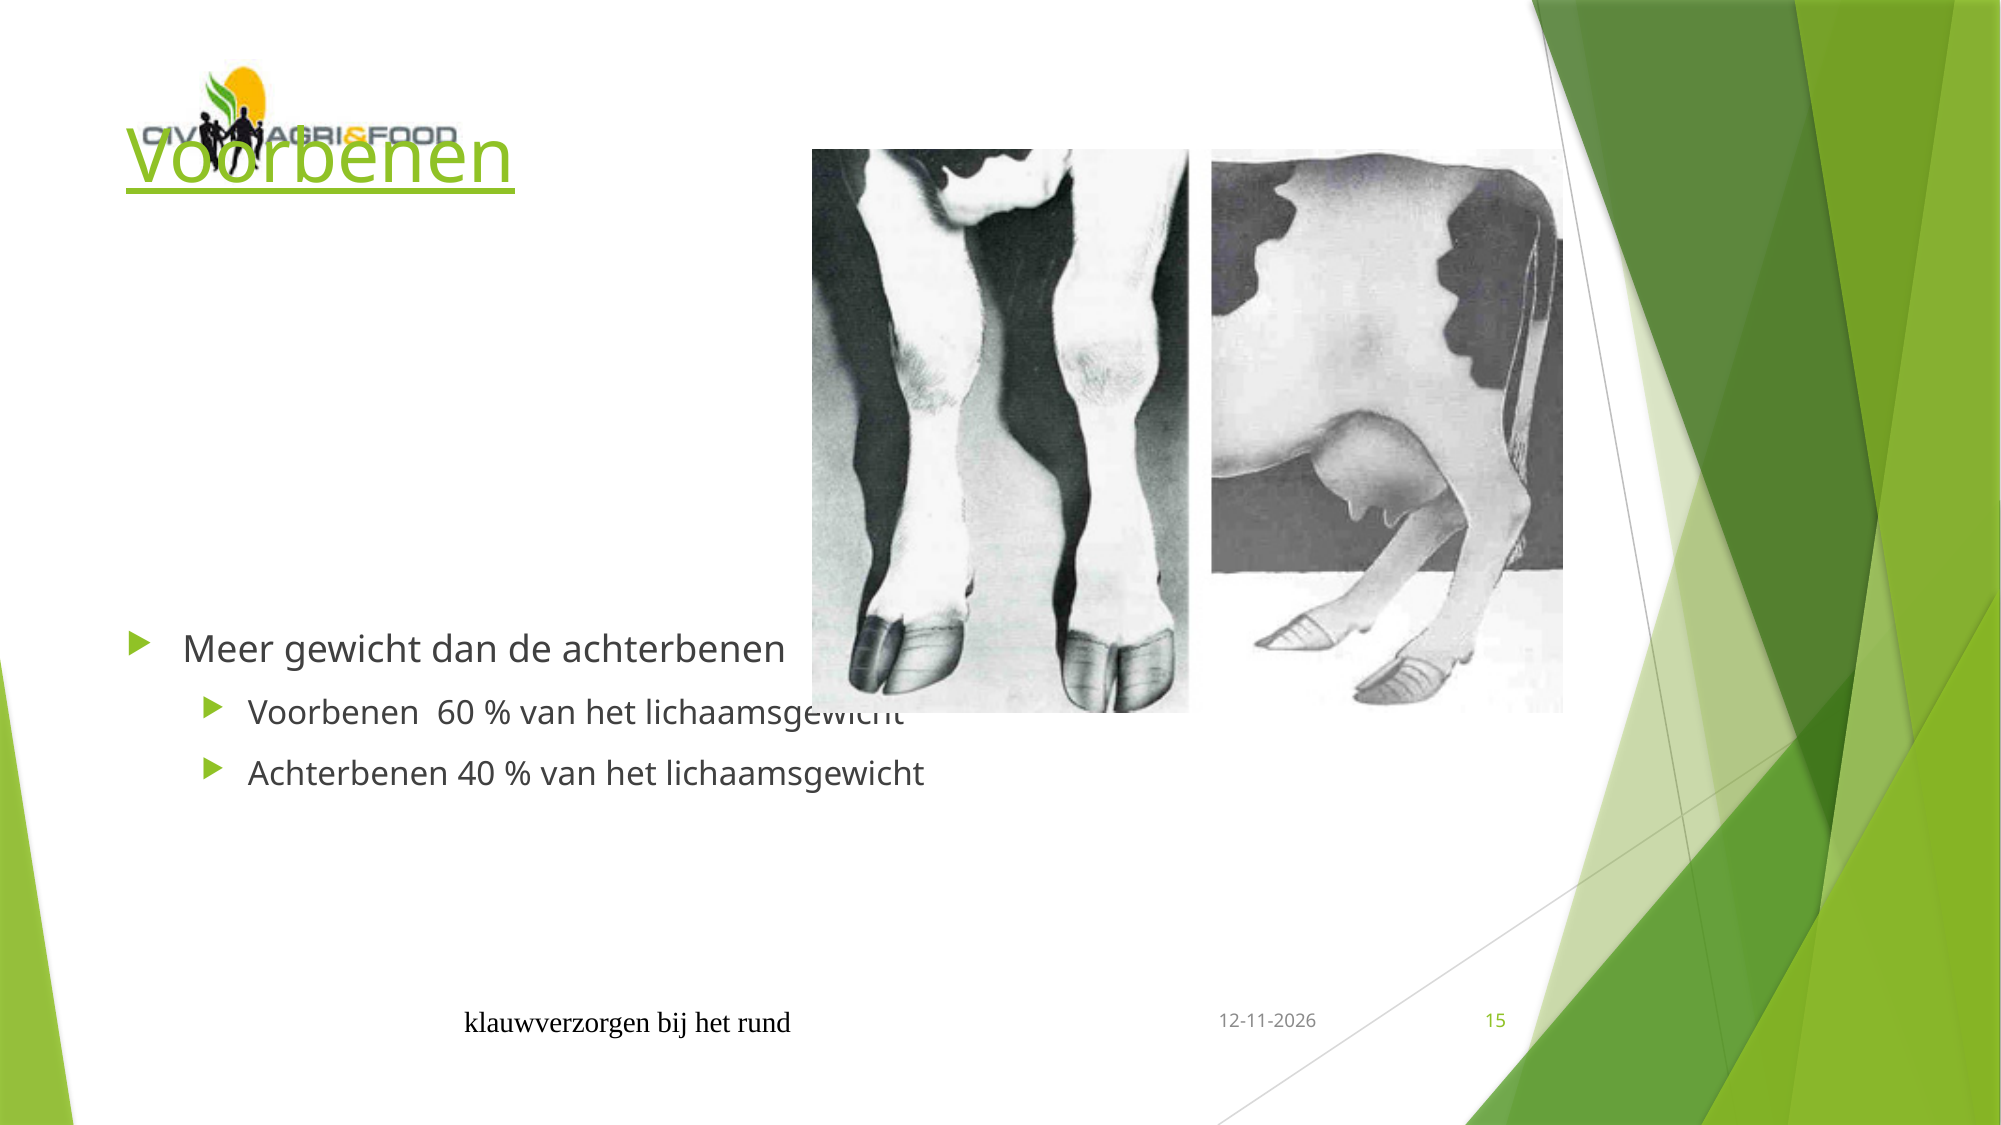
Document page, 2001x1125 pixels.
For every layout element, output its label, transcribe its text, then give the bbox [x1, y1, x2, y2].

picture [811, 149, 1563, 713]
slide_number 15 [1409, 992, 1522, 1051]
title Voorbenen [111, 99, 1522, 317]
footer klauwverzorgen bij het rund [111, 992, 1145, 1051]
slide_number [1181, 992, 1332, 1051]
list Meer gewicht dan de achterbenen Voorbenen 60 % van het lichaamsgewicht Achterbenen 40 % van het lichaamsgewicht [111, 354, 1522, 992]
picture [137, 59, 463, 99]
